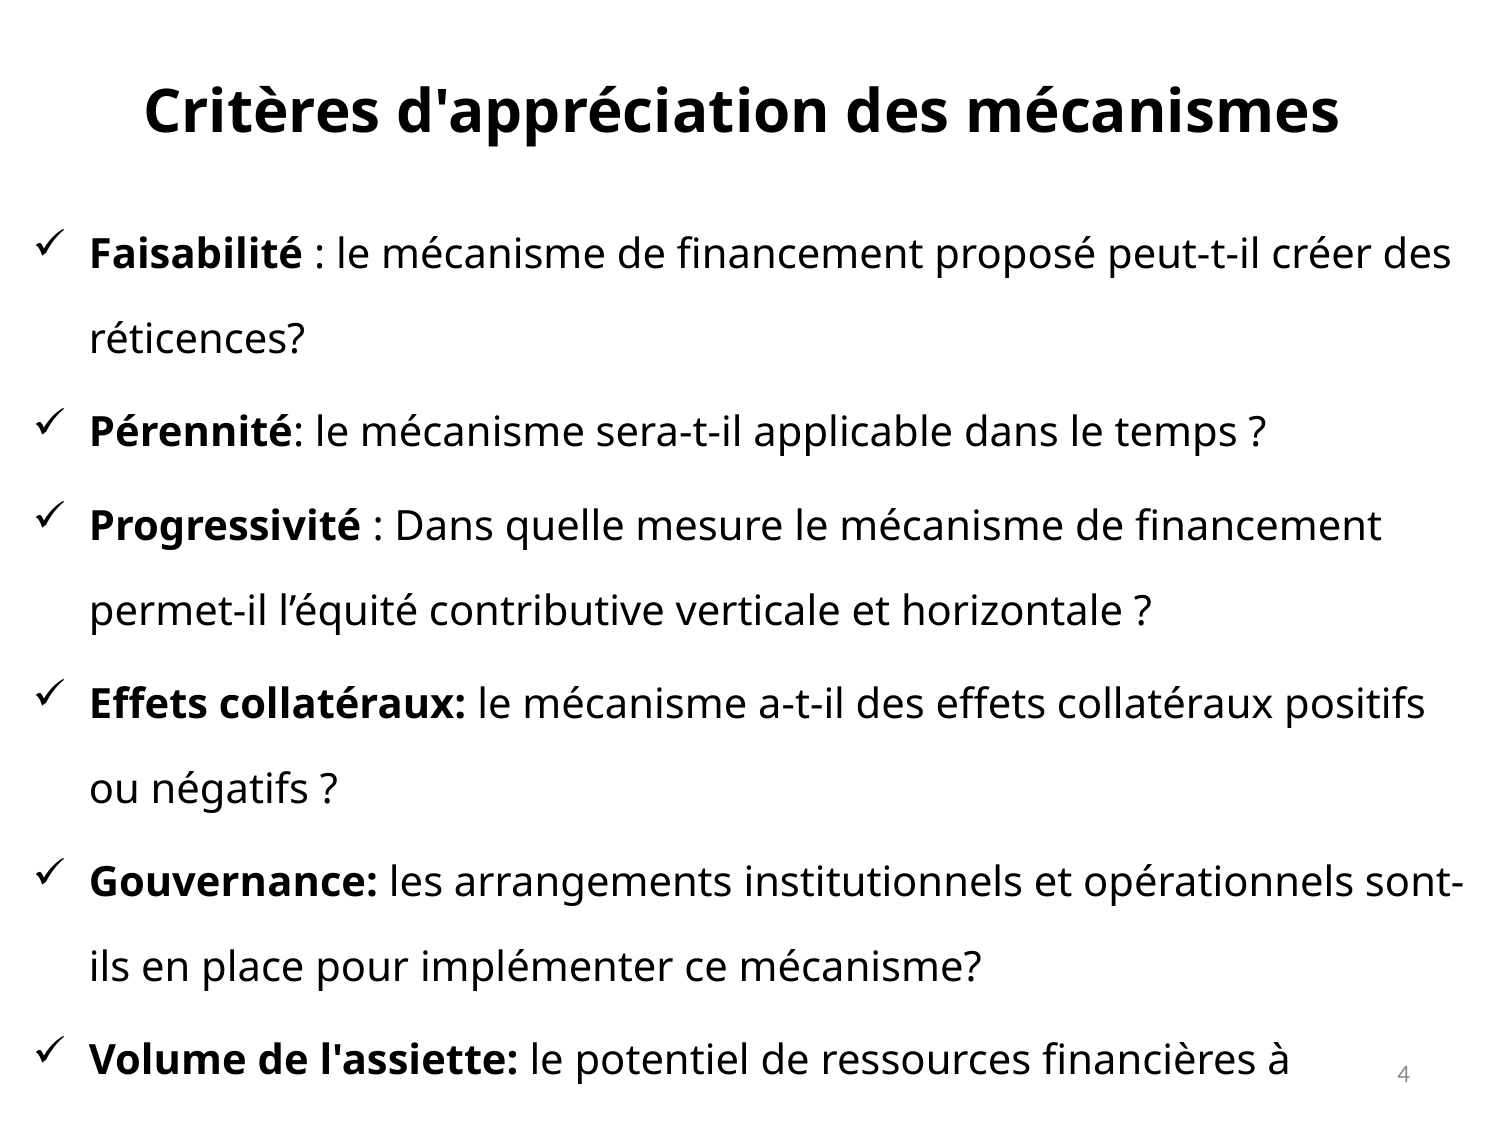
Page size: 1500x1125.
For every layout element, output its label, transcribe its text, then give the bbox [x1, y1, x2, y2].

list Faisabilité : le mécanisme de financement proposé peut-t-il créer des réticences? Pérennité: le mécanisme sera-t-il applicable dans le temps ? Progressivité : Dans quelle mesure le mécanisme de financement permet-il l’équité contributive verticale et horizontale ? Effets collatéraux: le mécanisme a-t-il des effets collatéraux positifs ou négatifs ? Gouvernance: les arrangements institutionnels et opérationnels sont-ils en place pour implémenter ce mécanisme? Volume de l'assiette: le potentiel de ressources financières à mobiliser par le mécanisme. [17, 184, 1489, 1059]
title Critères d'appréciation des mécanismes [75, 45, 1425, 173]
slide_number 4 [1074, 1042, 1425, 1103]
